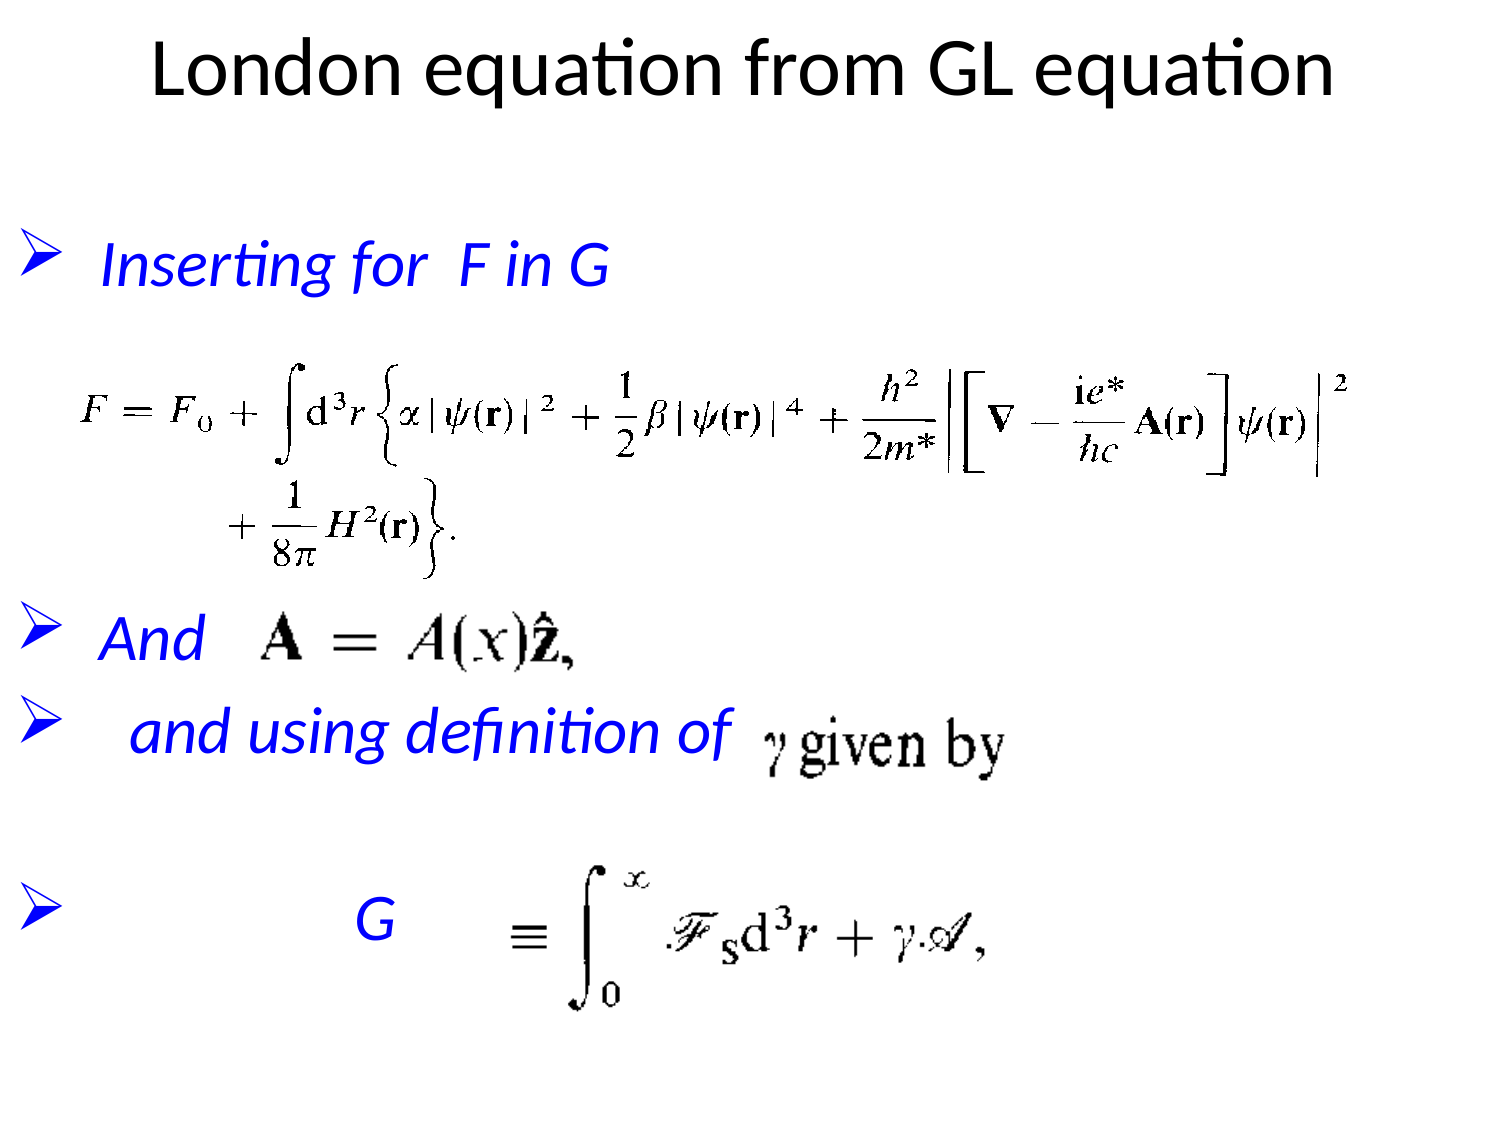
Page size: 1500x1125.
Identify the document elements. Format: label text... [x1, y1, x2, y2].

picture [474, 824, 1016, 1057]
picture [49, 337, 1388, 690]
title London equation from GL equation [125, 0, 1363, 125]
subtitle Inserting for F in G And and using definition of G [0, 212, 1500, 1125]
picture [749, 699, 1013, 796]
